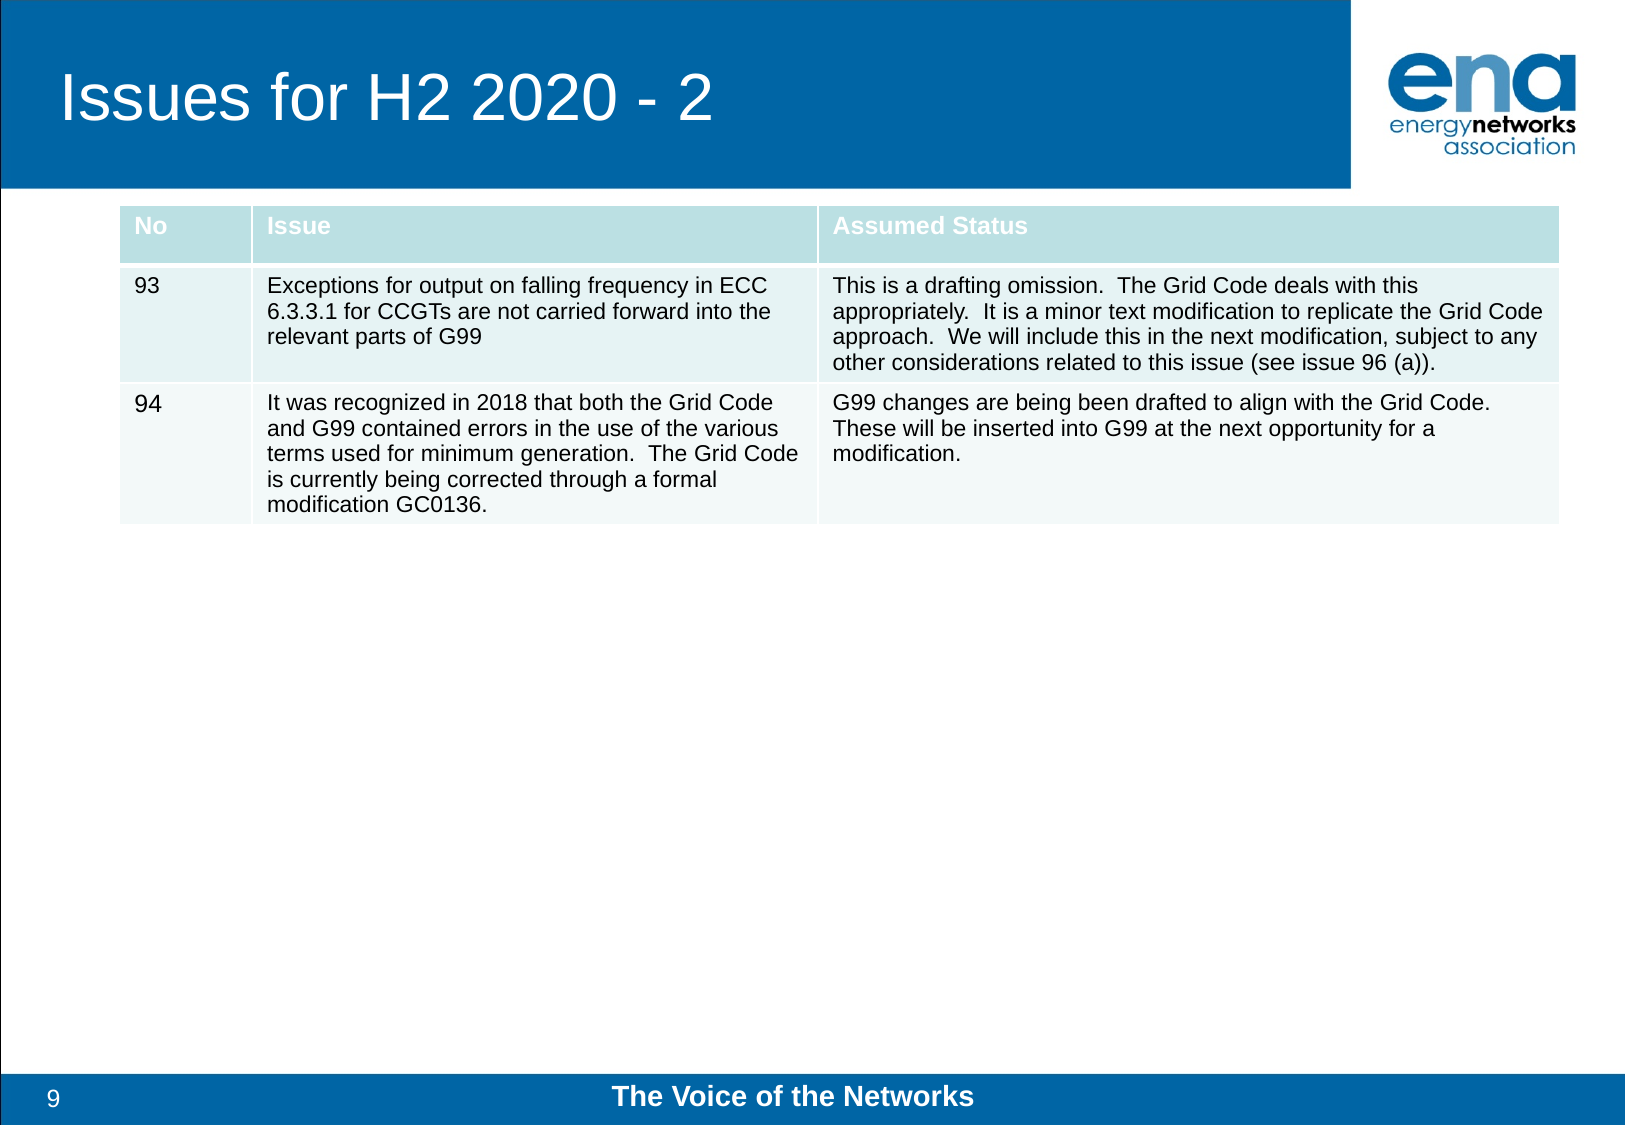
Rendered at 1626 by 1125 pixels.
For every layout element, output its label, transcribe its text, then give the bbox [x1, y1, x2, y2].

table_cell 93 [120, 268, 251, 382]
table_header No [120, 206, 251, 263]
picture [0, 0, 1625, 1125]
table_cell Exceptions for output on falling frequency in ECC 6.3.3.1 for CCGTs are not carried forward into the relevant parts of G99 [253, 268, 817, 382]
table_cell This is a drafting omission. The Grid Code deals with this appropriately. It is a minor text modification to replicate the Grid Code approach. We will include this in the next modification, subject to any other considerations related to this issue (see issue 96 (a)). [819, 268, 1559, 382]
table_cell G99 changes are being been drafted to align with the Grid Code. These will be inserted into G99 at the next opportunity for a modification. [819, 384, 1559, 524]
table_cell It was recognized in 2018 that both the Grid Code and G99 contained errors in the use of the various terms used for minimum generation. The Grid Code is currently being corrected through a formal modification GC0136. [253, 384, 817, 524]
title Issues for H2 2020 - 2 [44, 34, 1312, 153]
table_header Assumed Status [819, 206, 1559, 263]
table_header Issue [253, 206, 817, 263]
table_cell 94 [120, 384, 251, 524]
